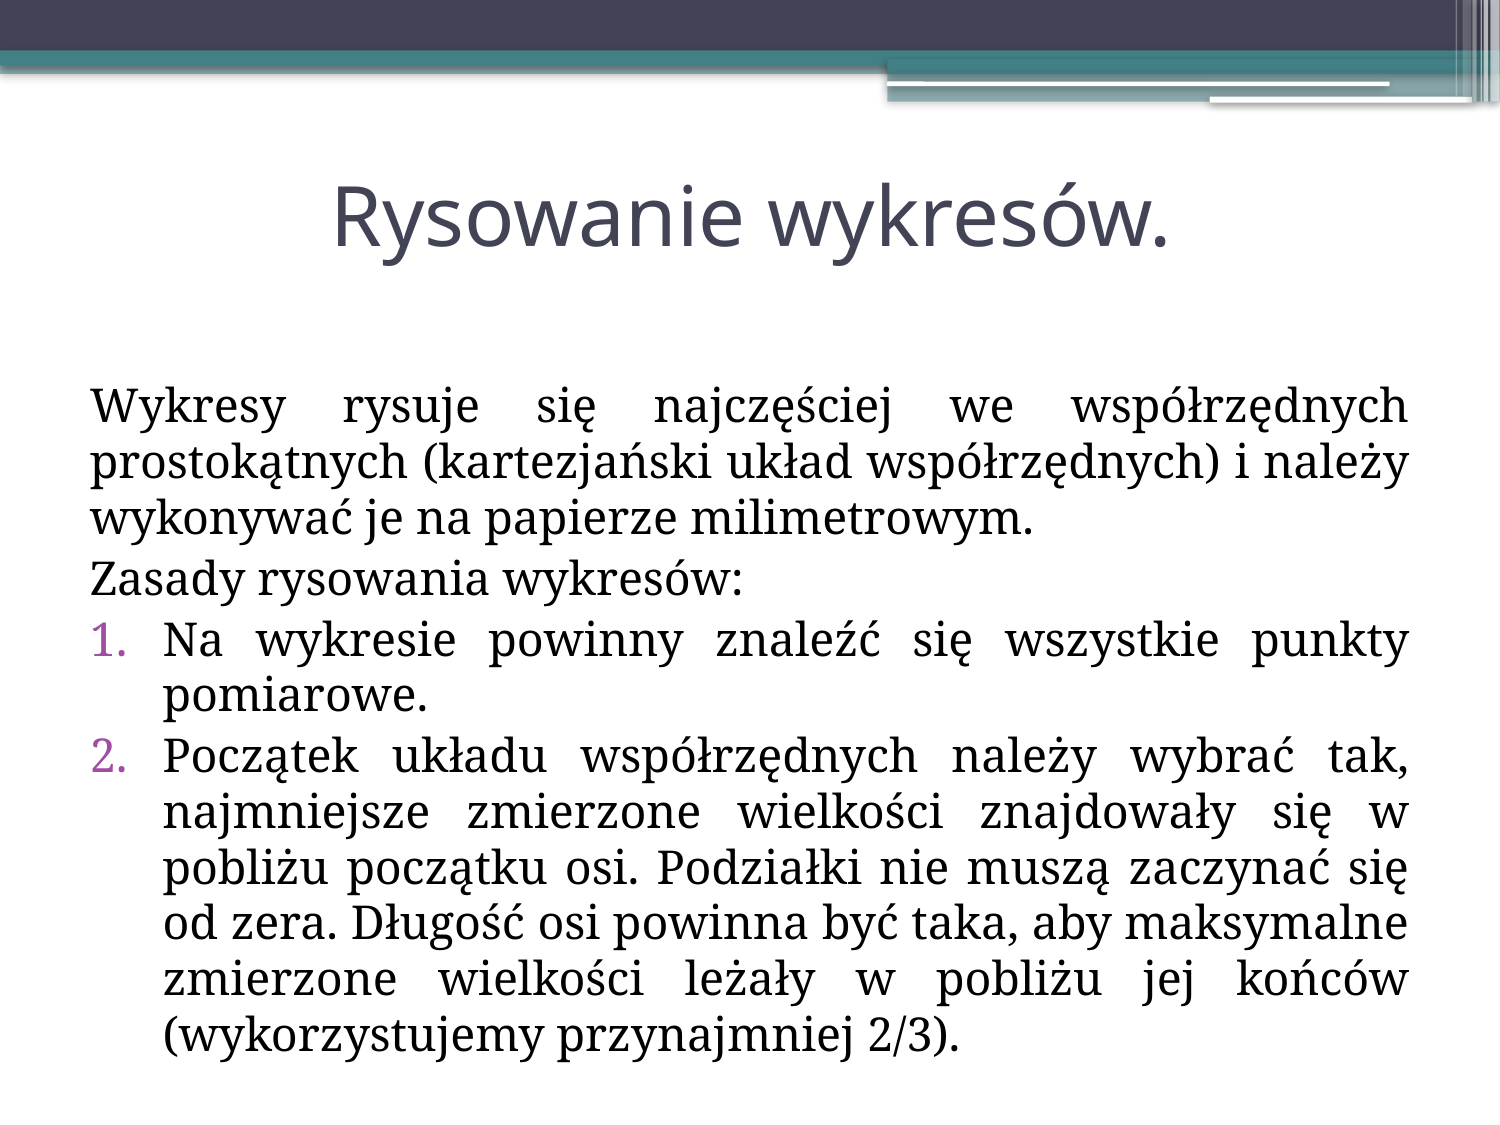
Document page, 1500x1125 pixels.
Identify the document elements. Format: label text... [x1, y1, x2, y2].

list Wykresy rysuje się najczęściej we współrzędnych prostokątnych (kartezjański układ współrzędnych) i należy wykonywać je na papierze milimetrowym. Zasady rysowania wykresów: Na wykresie powinny znaleźć się wszystkie punkty pomiarowe. Początek układu współrzędnych należy wybrać tak, najmniejsze zmierzone wielkości znajdowały się w pobliżu początku osi. Podziałki nie muszą zaczynać się od zera. Długość osi powinna być taka, aby maksymalne zmierzone wielkości leżały w pobliżu jej końców (wykorzystujemy przynajmniej 2/3). [75, 368, 1425, 1079]
title Rysowanie wykresów. [76, 125, 1427, 301]
